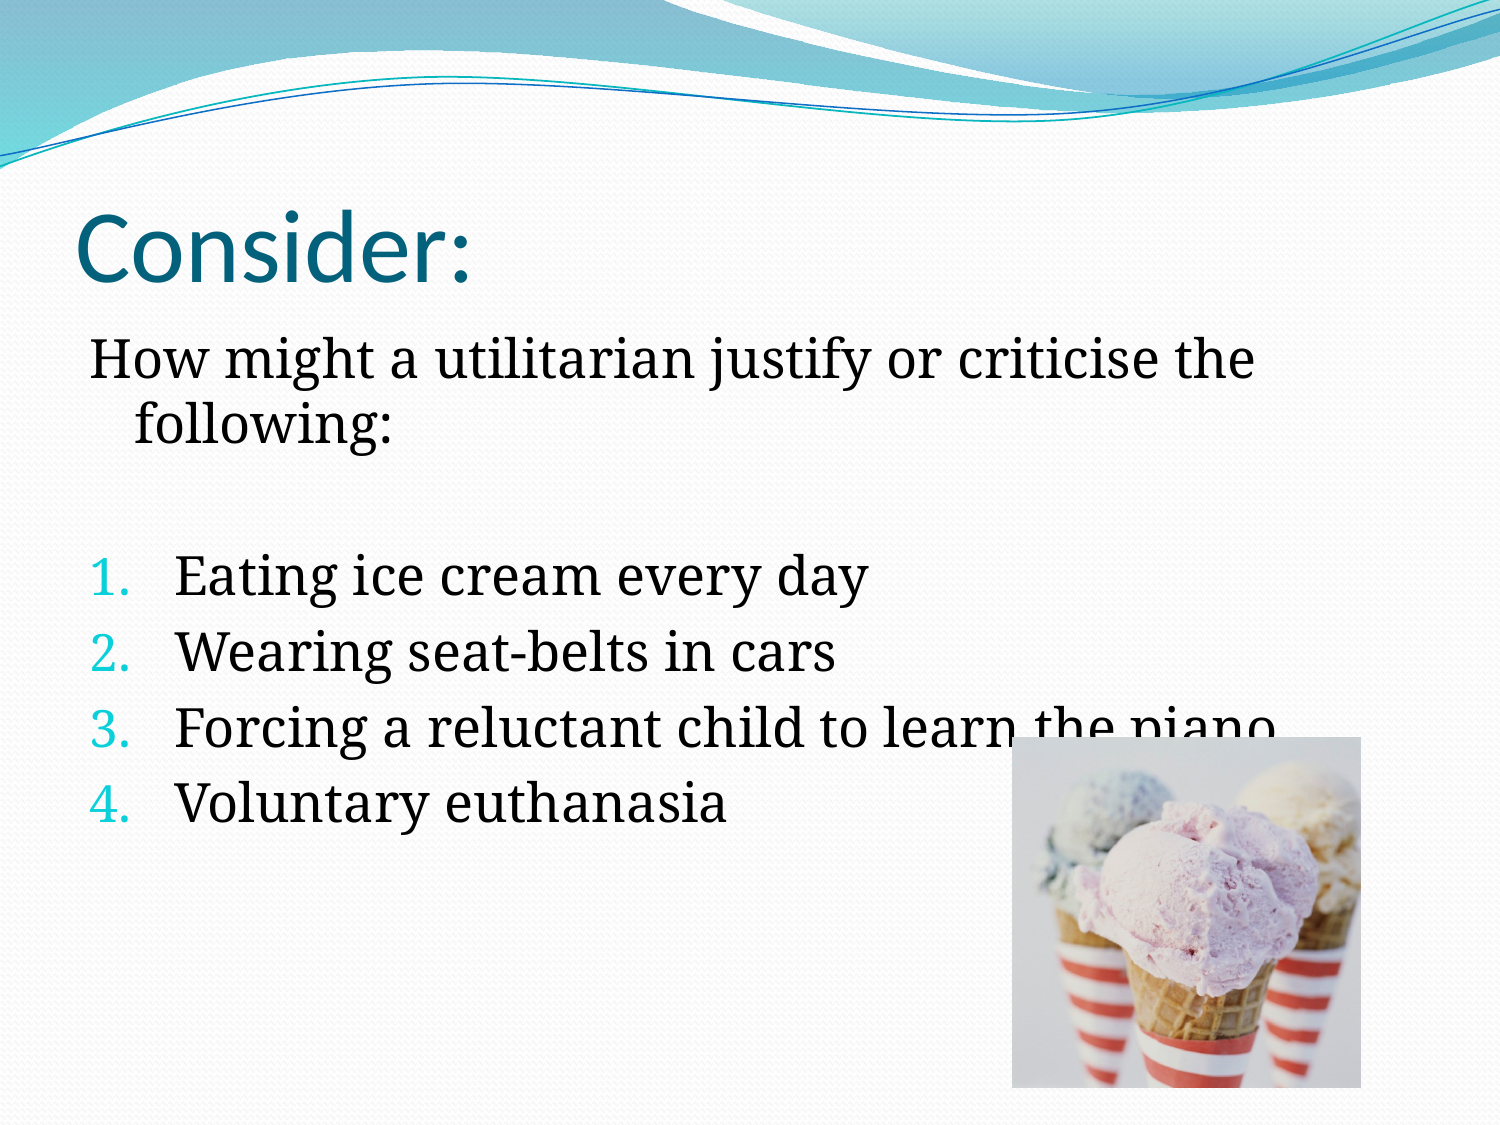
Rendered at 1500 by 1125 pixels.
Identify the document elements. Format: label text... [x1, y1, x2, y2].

picture [1012, 737, 1361, 1088]
title Consider: [75, 115, 1425, 303]
list How might a utilitarian justify or criticise the following: Eating ice cream every day Wearing seat-belts in cars Forcing a reluctant child to learn the piano Voluntary euthanasia [75, 317, 1425, 1038]
